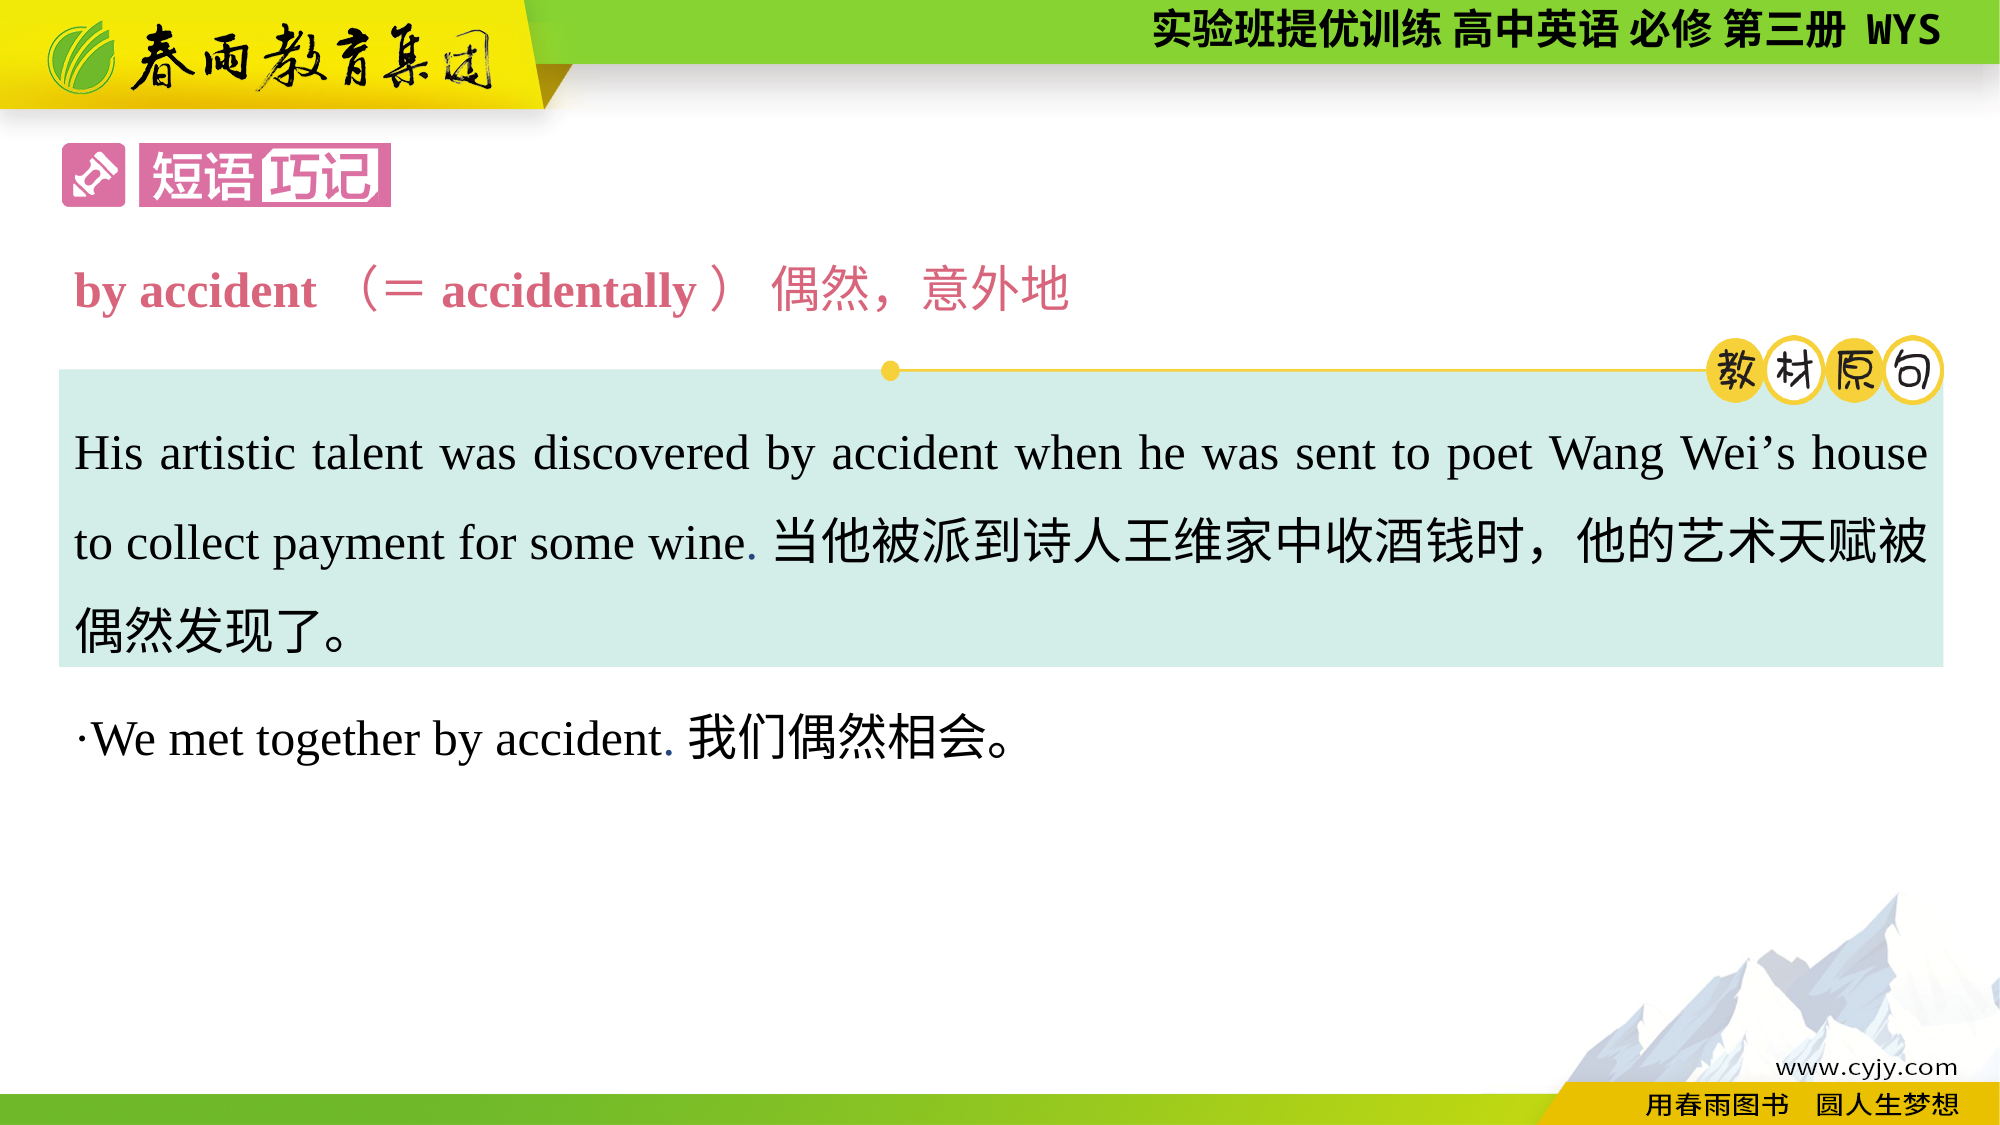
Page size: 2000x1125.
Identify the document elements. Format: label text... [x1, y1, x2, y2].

list by accident（＝accidentally） 偶然，意外地 [59, 219, 1944, 315]
text_box ·We met together by accident.我们偶然相会。 [59, 668, 1284, 773]
text_box His artistic talent was discovered by accident when he was sent to poet Wang Wei’s house to collect payment for some wine.当他被派到诗人王维家中收酒钱时，他的艺术天赋被偶然发现了。 [59, 369, 1944, 667]
picture [0, 0, 2000, 1125]
